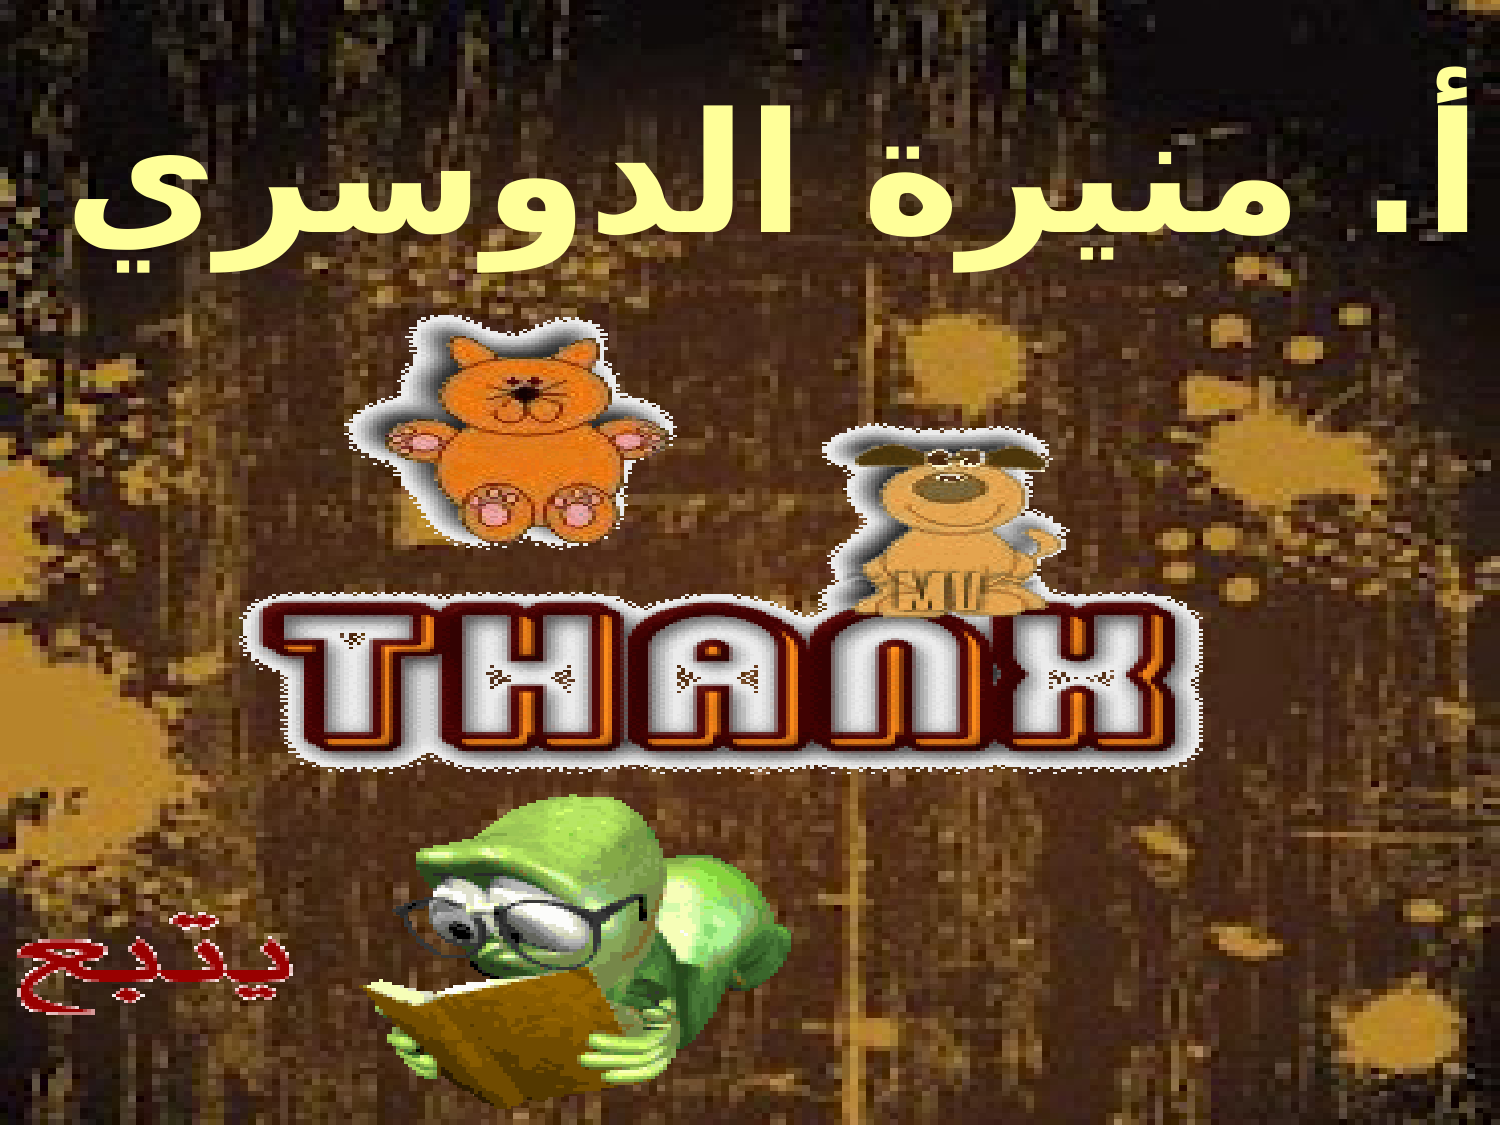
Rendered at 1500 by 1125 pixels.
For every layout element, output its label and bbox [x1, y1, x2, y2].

picture [0, 304, 1301, 1125]
list [0, 0, 1500, 1125]
